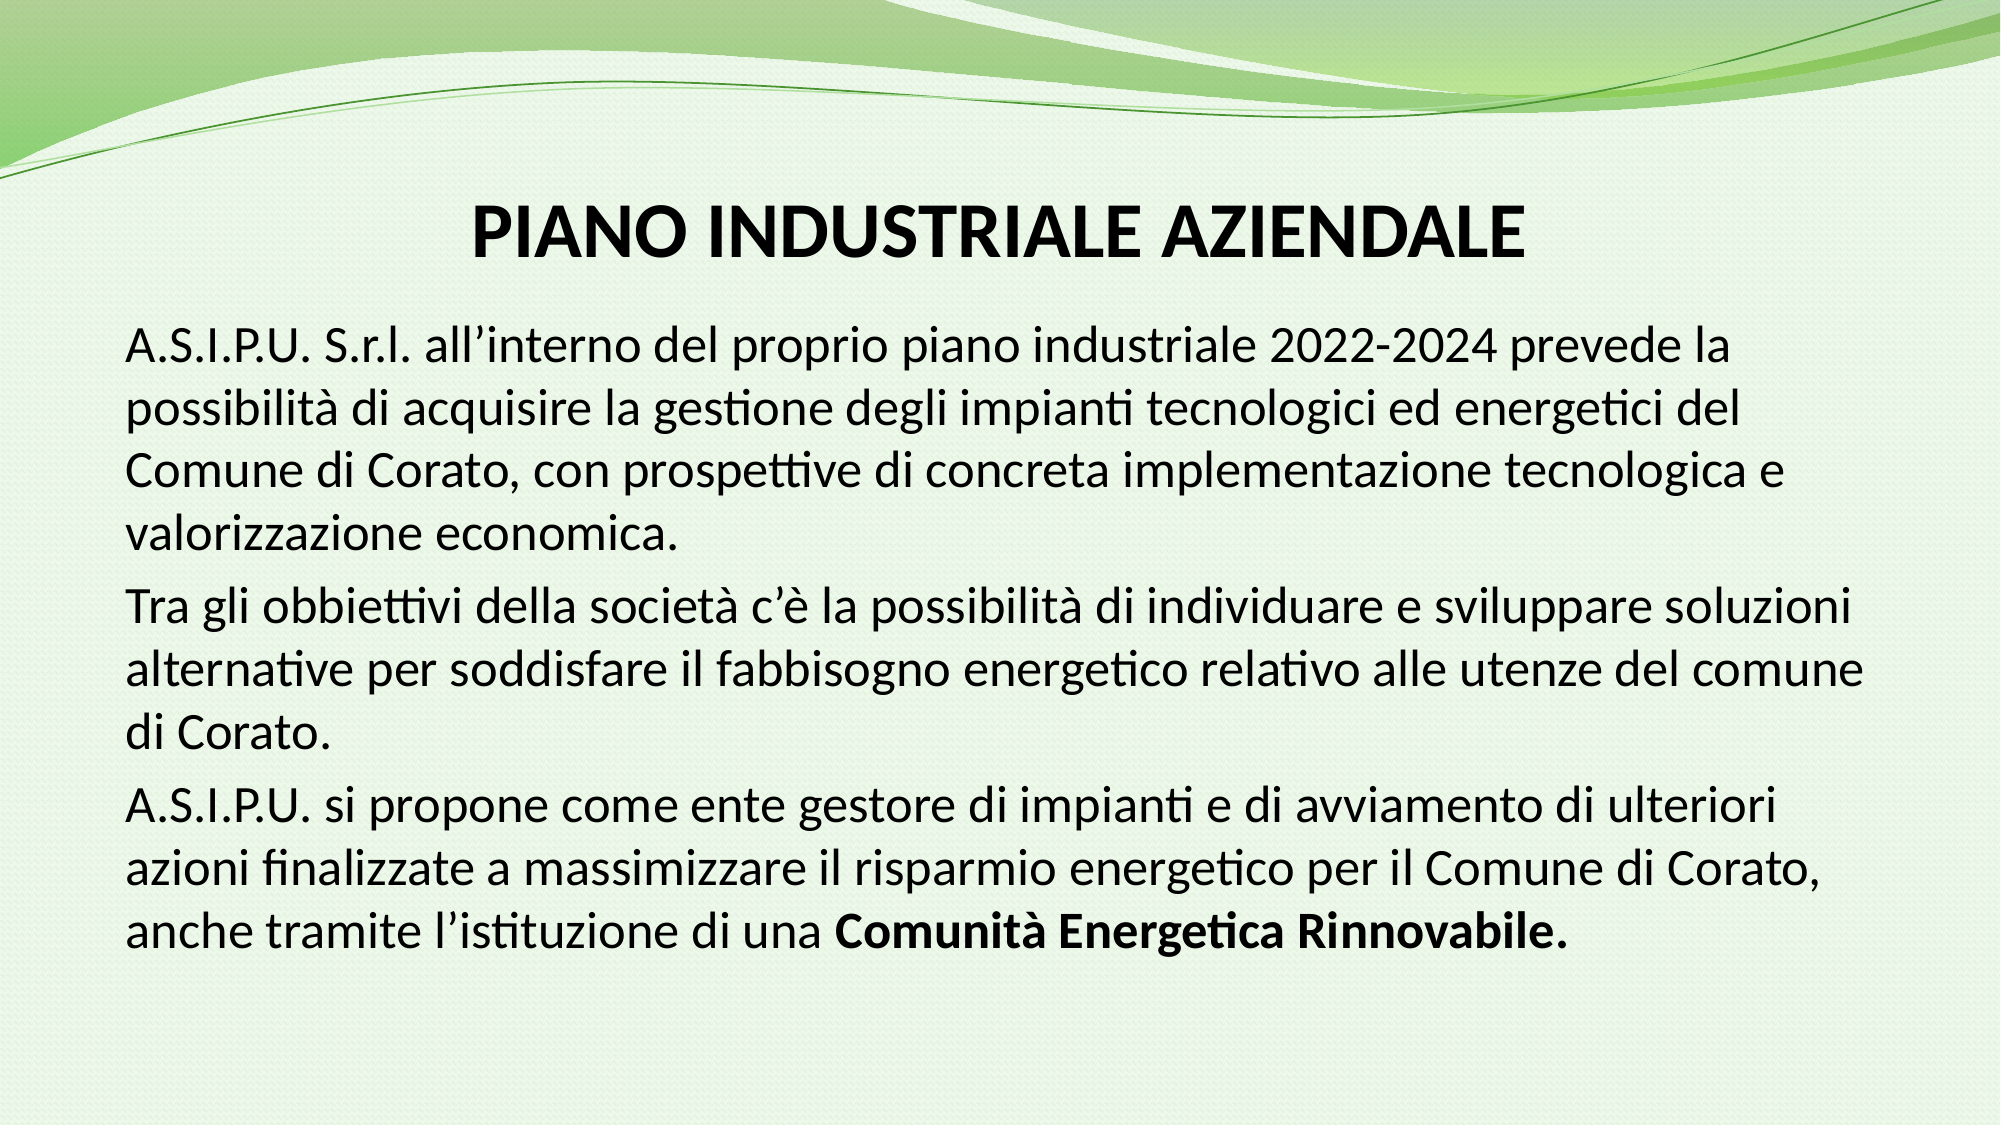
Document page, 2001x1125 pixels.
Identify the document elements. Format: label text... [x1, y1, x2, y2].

title PIANO INDUSTRIALE AZIENDALE [0, 115, 2000, 274]
list A.S.I.P.U. S.r.l. all’interno del proprio piano industriale 2022-2024 prevede la possibilità di acquisire la gestione degli impianti tecnologici ed energetici del Comune di Corato, con prospettive di concreta implementazione tecnologica e valorizzazione economica. Tra gli obbiettivi della società c’è la possibilità di individuare e sviluppare soluzioni alternative per soddisfare il fabbisogno energetico relativo alle utenze del comune di Corato. A.S.I.P.U. si propone come ente gestore di impianti e di avviamento di ulteriori azioni finalizzate a massimizzare il risparmio energetico per il Comune di Corato, anche tramite l’istituzione di una Comunità Energetica Rinnovabile. [111, 302, 1900, 972]
